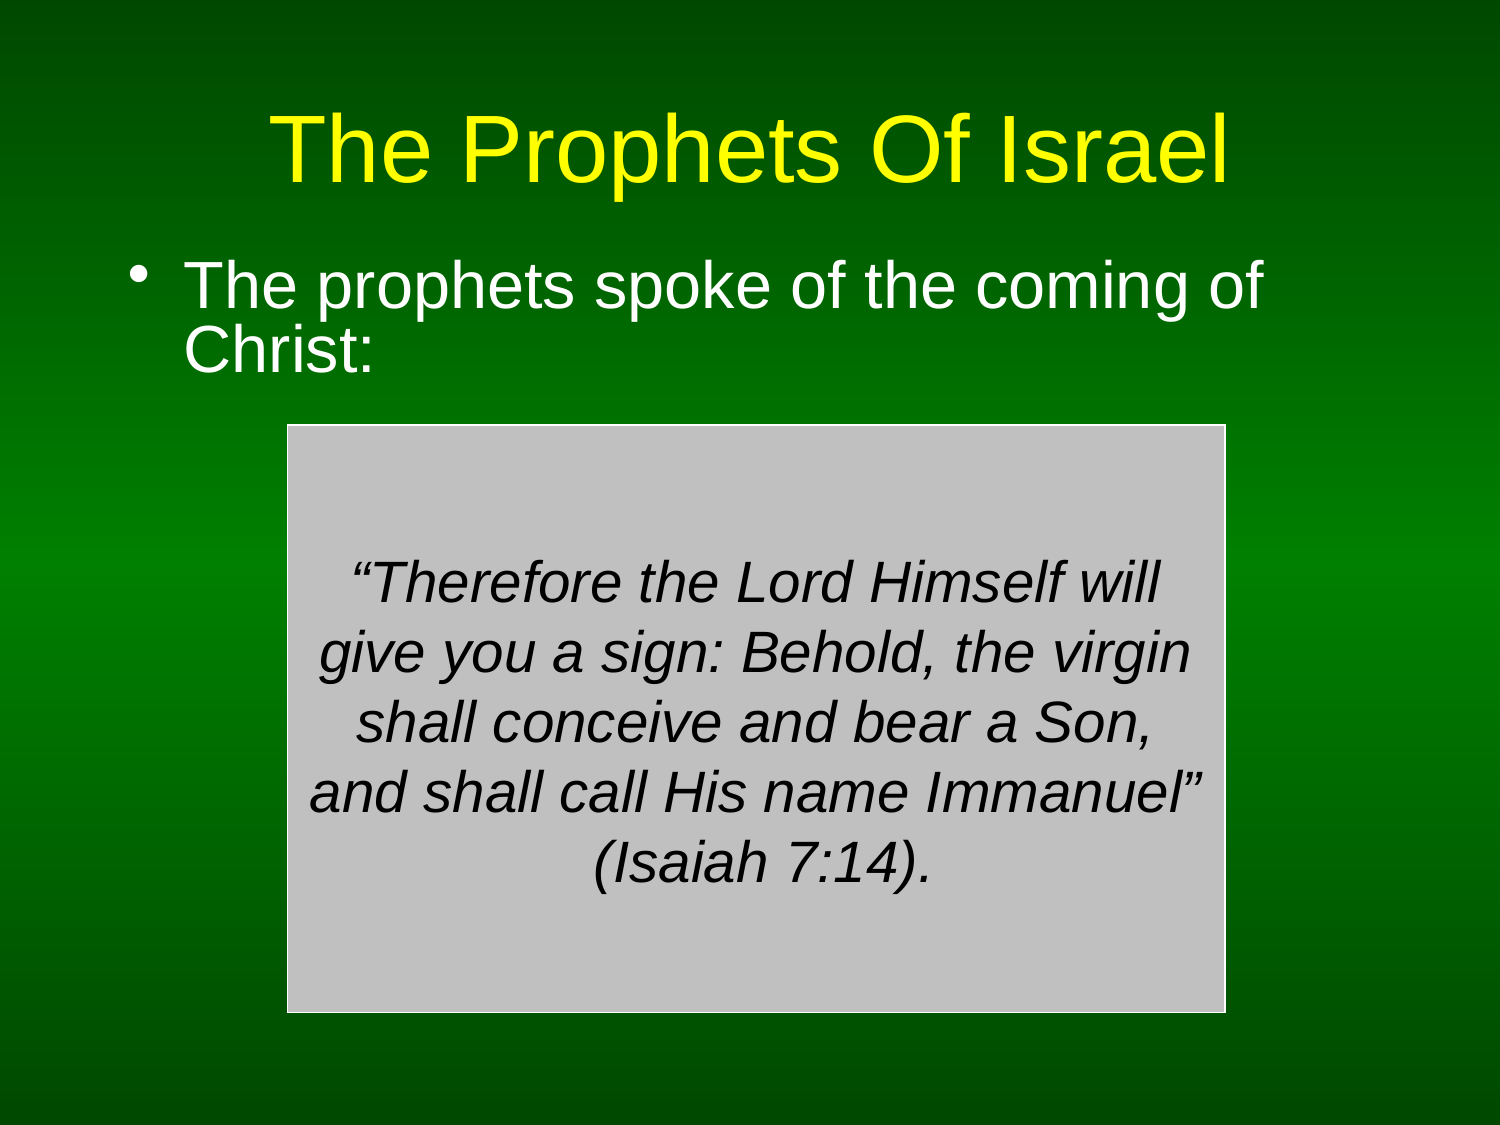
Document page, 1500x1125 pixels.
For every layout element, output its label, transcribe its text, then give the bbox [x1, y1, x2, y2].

title The Prophets Of Israel [37, 50, 1463, 238]
text_box “Therefore the Lord Himself will give you a sign: Behold, the virgin shall conceive and bear a Son, and shall call His name Immanuel” (Isaiah 7:14). [287, 424, 1225, 1013]
list The prophets spoke of the coming of Christ: [112, 249, 1438, 388]
